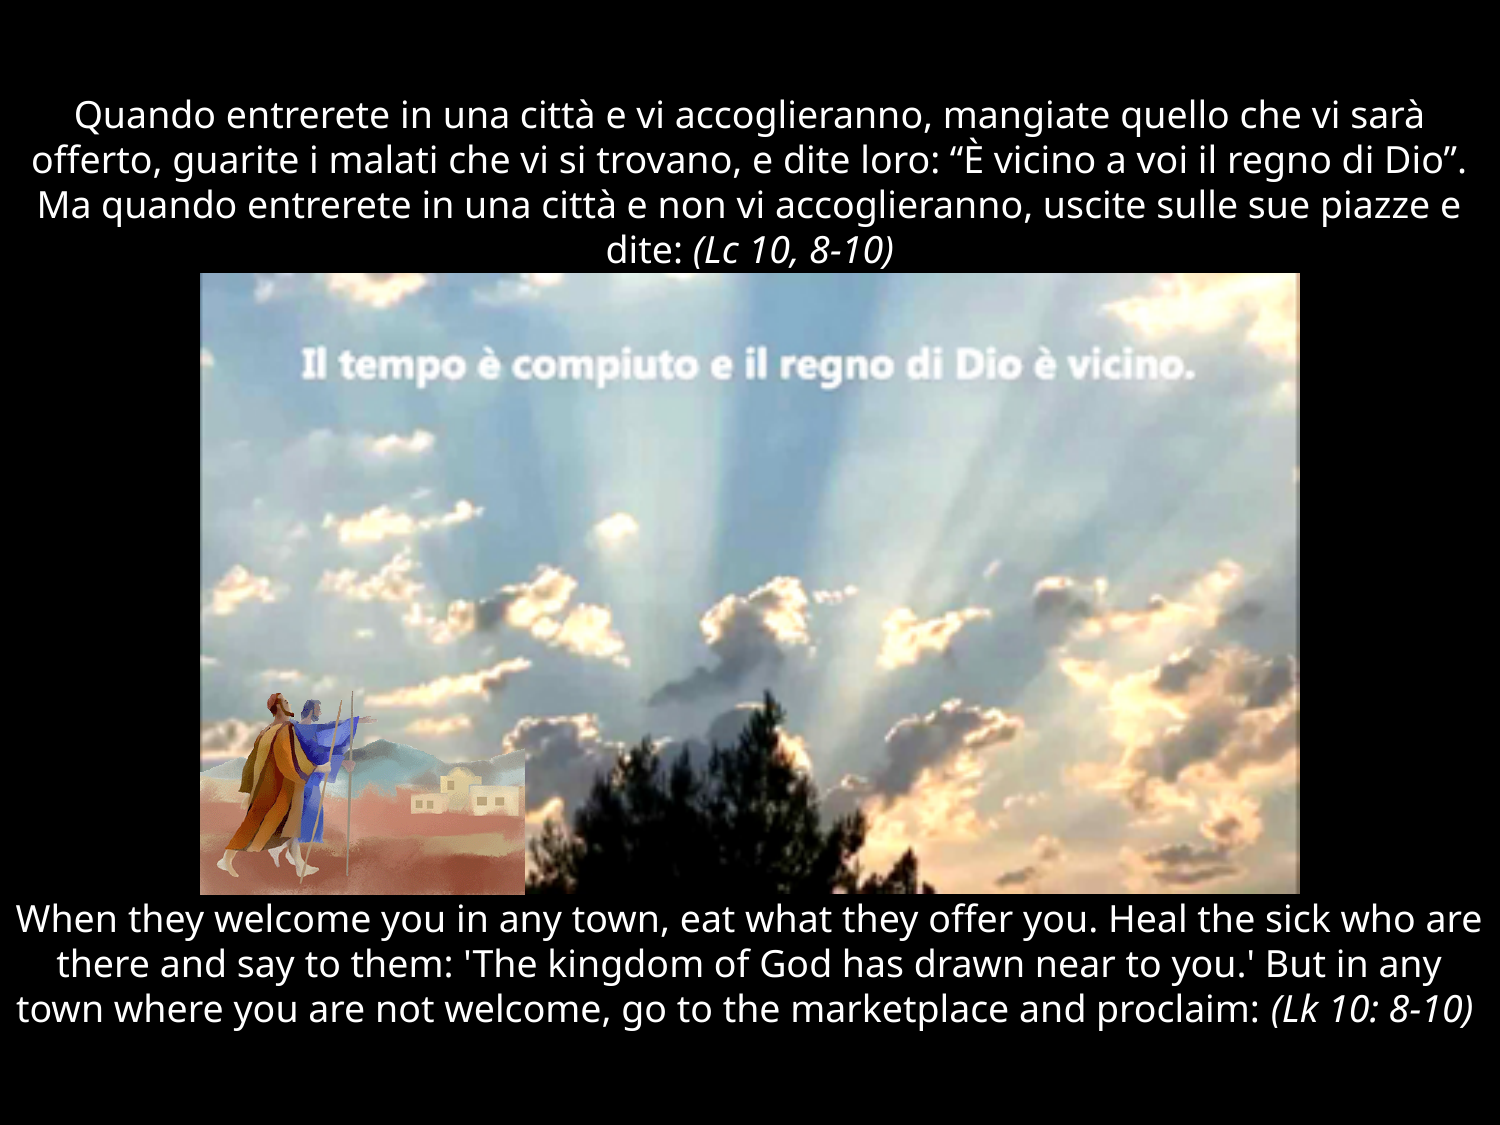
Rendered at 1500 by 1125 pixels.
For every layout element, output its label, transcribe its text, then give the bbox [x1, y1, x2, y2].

title Quando entrerete in una città e vi accoglieranno, mangiate quello che vi sarà offerto, guarite i malati che vi si trovano, e dite loro: “È vicino a voi il regno di Dio”. Ma quando entrerete in una città e non vi accoglieranno, uscite sulle sue piazze e dite: (Lc 10, 8-10) [0, 87, 1500, 275]
text_box When they welcome you in any town, eat what they offer you. Heal the sick who are there and say to them: 'The kingdom of God has drawn near to you.' But in any town where you are not welcome, go to the marketplace and proclaim: (Lk 10: 8-10) [0, 887, 1500, 1038]
picture [199, 273, 1301, 895]
